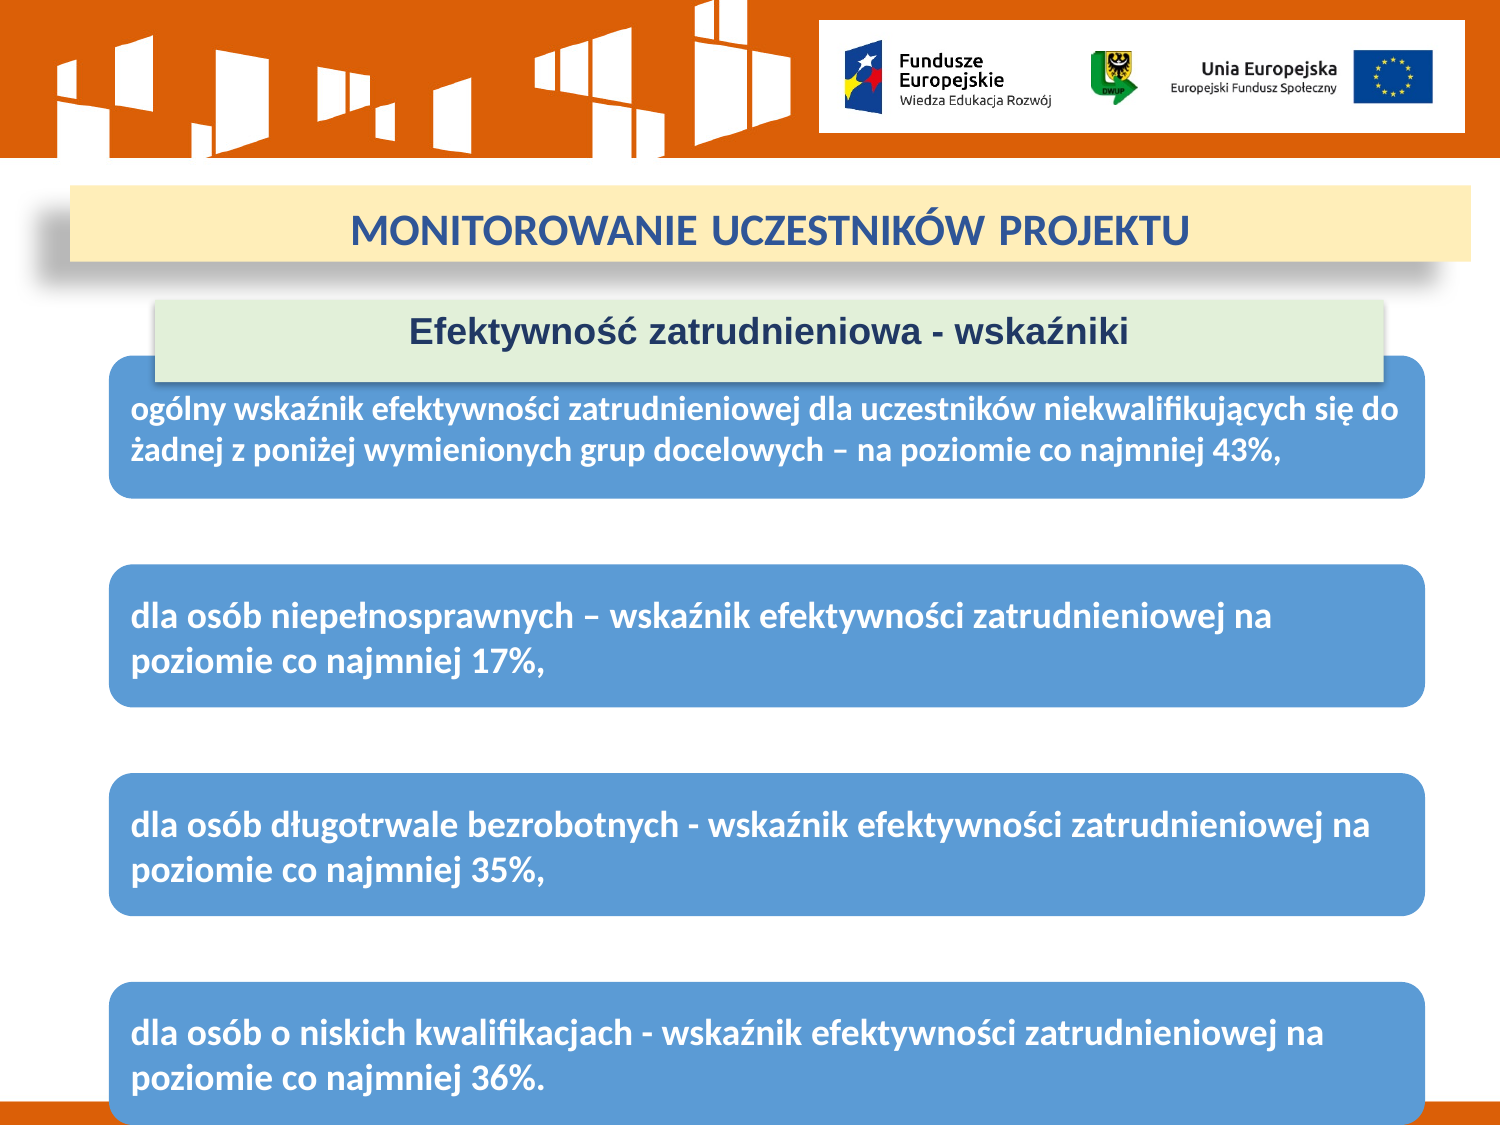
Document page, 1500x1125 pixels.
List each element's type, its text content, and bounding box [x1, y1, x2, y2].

text_box MONITOROWANIE UCZESTNIKÓW PROJEKTU [70, 185, 1471, 262]
text_box [819, 20, 1465, 133]
picture [0, 0, 1500, 1125]
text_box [826, 21, 1450, 133]
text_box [108, 355, 1425, 1125]
text_box Efektywność zatrudnieniowa - wskaźniki [155, 299, 1384, 355]
